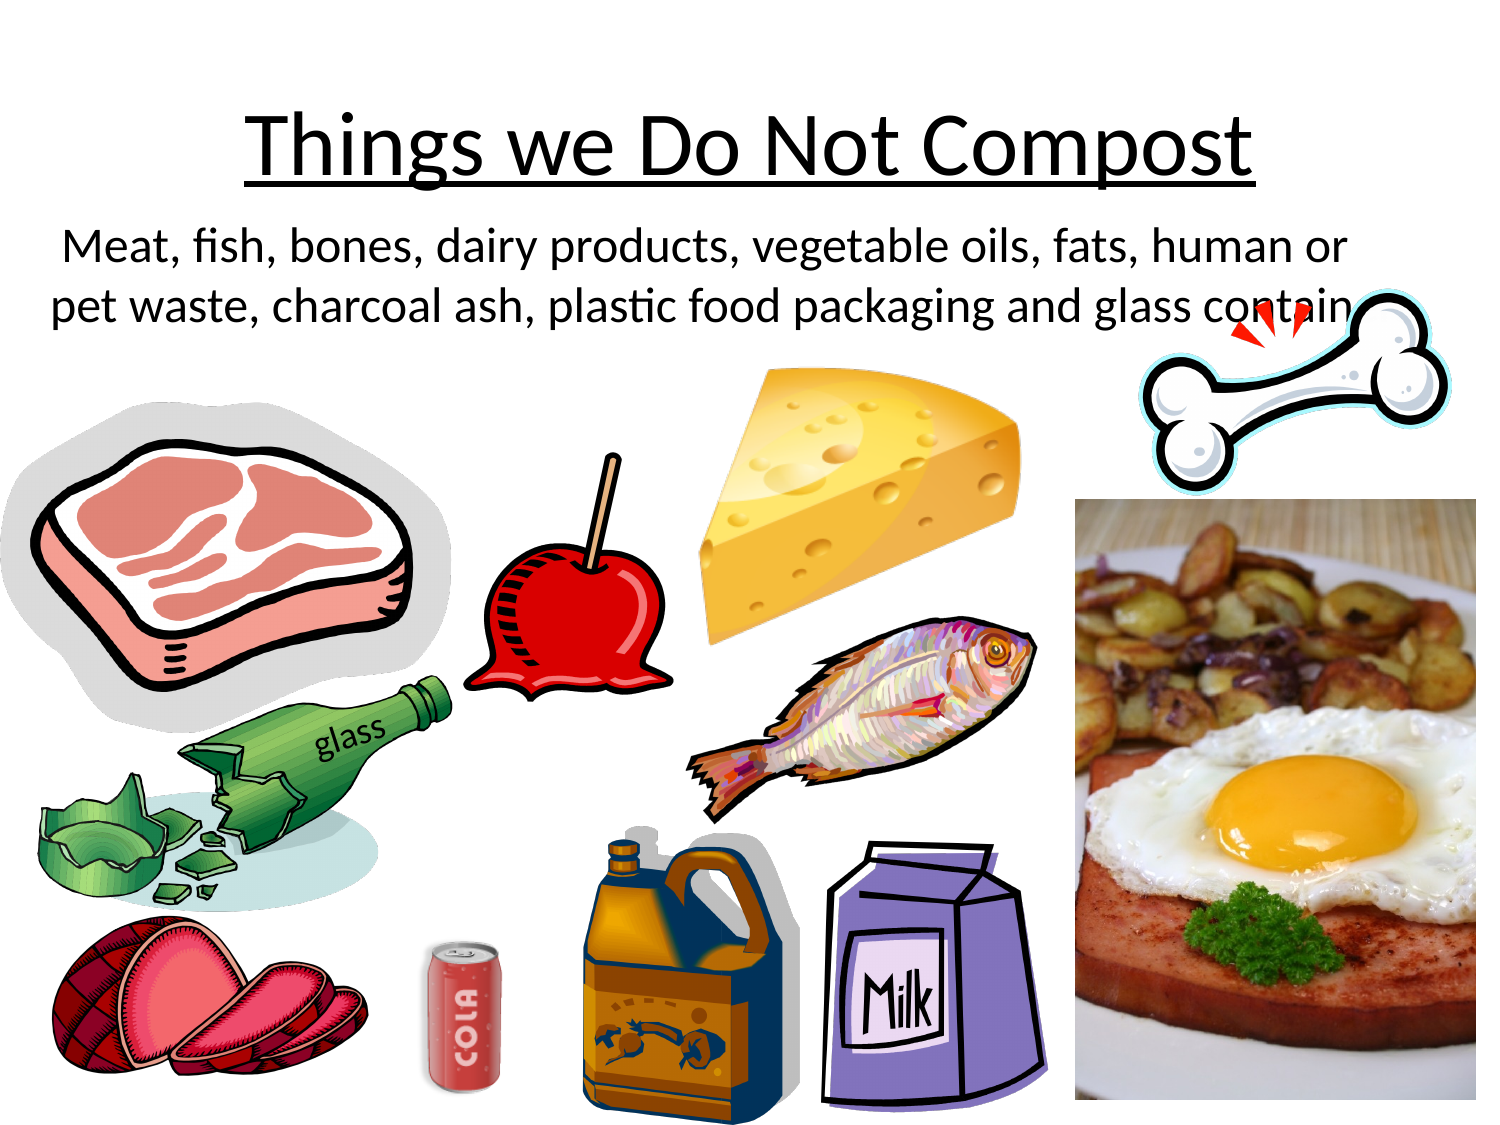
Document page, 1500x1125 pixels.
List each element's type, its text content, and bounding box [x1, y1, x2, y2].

picture [387, 937, 551, 1101]
title Things we Do Not Compost [74, 44, 1426, 211]
picture [0, 399, 454, 1125]
picture [462, 324, 1065, 1125]
picture [1074, 499, 1476, 1101]
list Meat, fish, bones, dairy products, vegetable oils, fats, human or pet waste, charcoal ash, plastic food packaging and glass containers [49, 211, 1426, 457]
picture [1137, 287, 1453, 498]
picture [821, 837, 1052, 1117]
